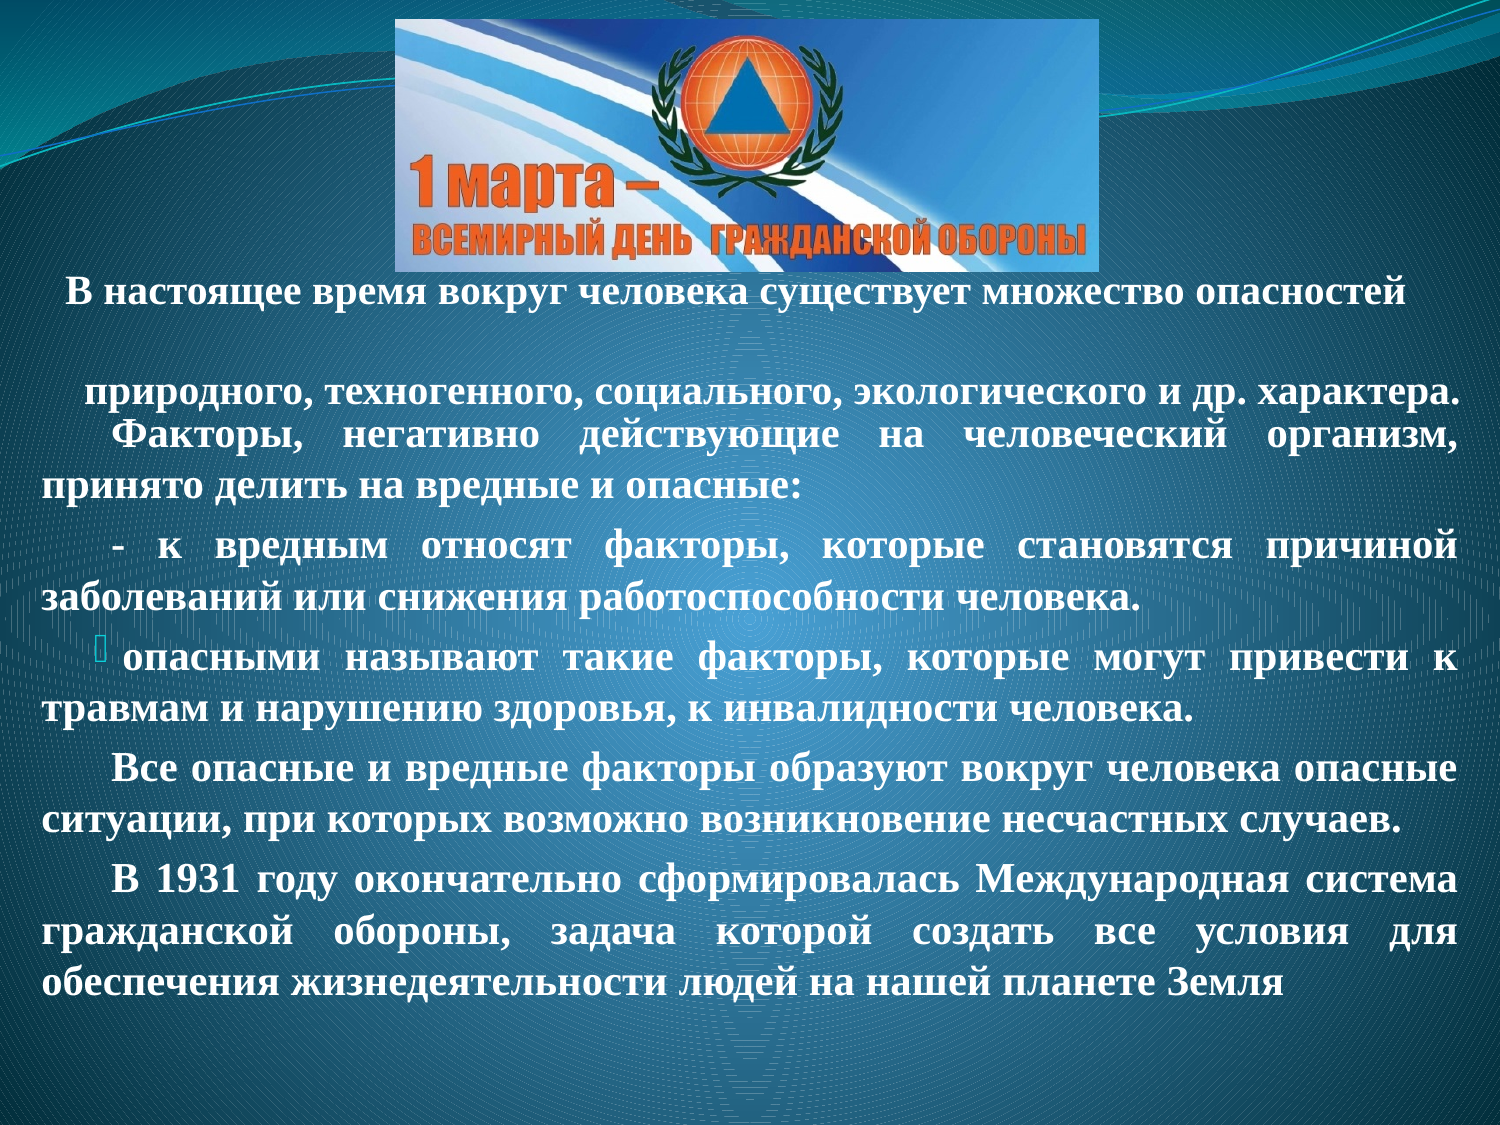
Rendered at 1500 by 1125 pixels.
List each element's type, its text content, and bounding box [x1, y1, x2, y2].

picture [395, 18, 1099, 272]
subtitle Факторы, негативно действующие на человеческий организм, принято делить на вредные и опасные: - к вредным относят факторы, которые становятся причиной заболеваний или снижения работоспособности человека. опасными называют такие факторы, которые могут привести к травмам и нарушению здоровья, к инвалидности человека. Все опасные и вредные факторы образуют вокруг человека опасные ситуации, при которых возможно возникновение несчастных случаев. В 1931 году окончательно сформировалась Международная система гражданской обороны, задача которой создать все условия для обеспечения жизнедеятельности людей на нашей планете Земля [41, 397, 1470, 1055]
text_box В настоящее время вокруг человека существует множество опасностей природного, техногенного, социального, экологического и др. характера. [0, 255, 1500, 421]
